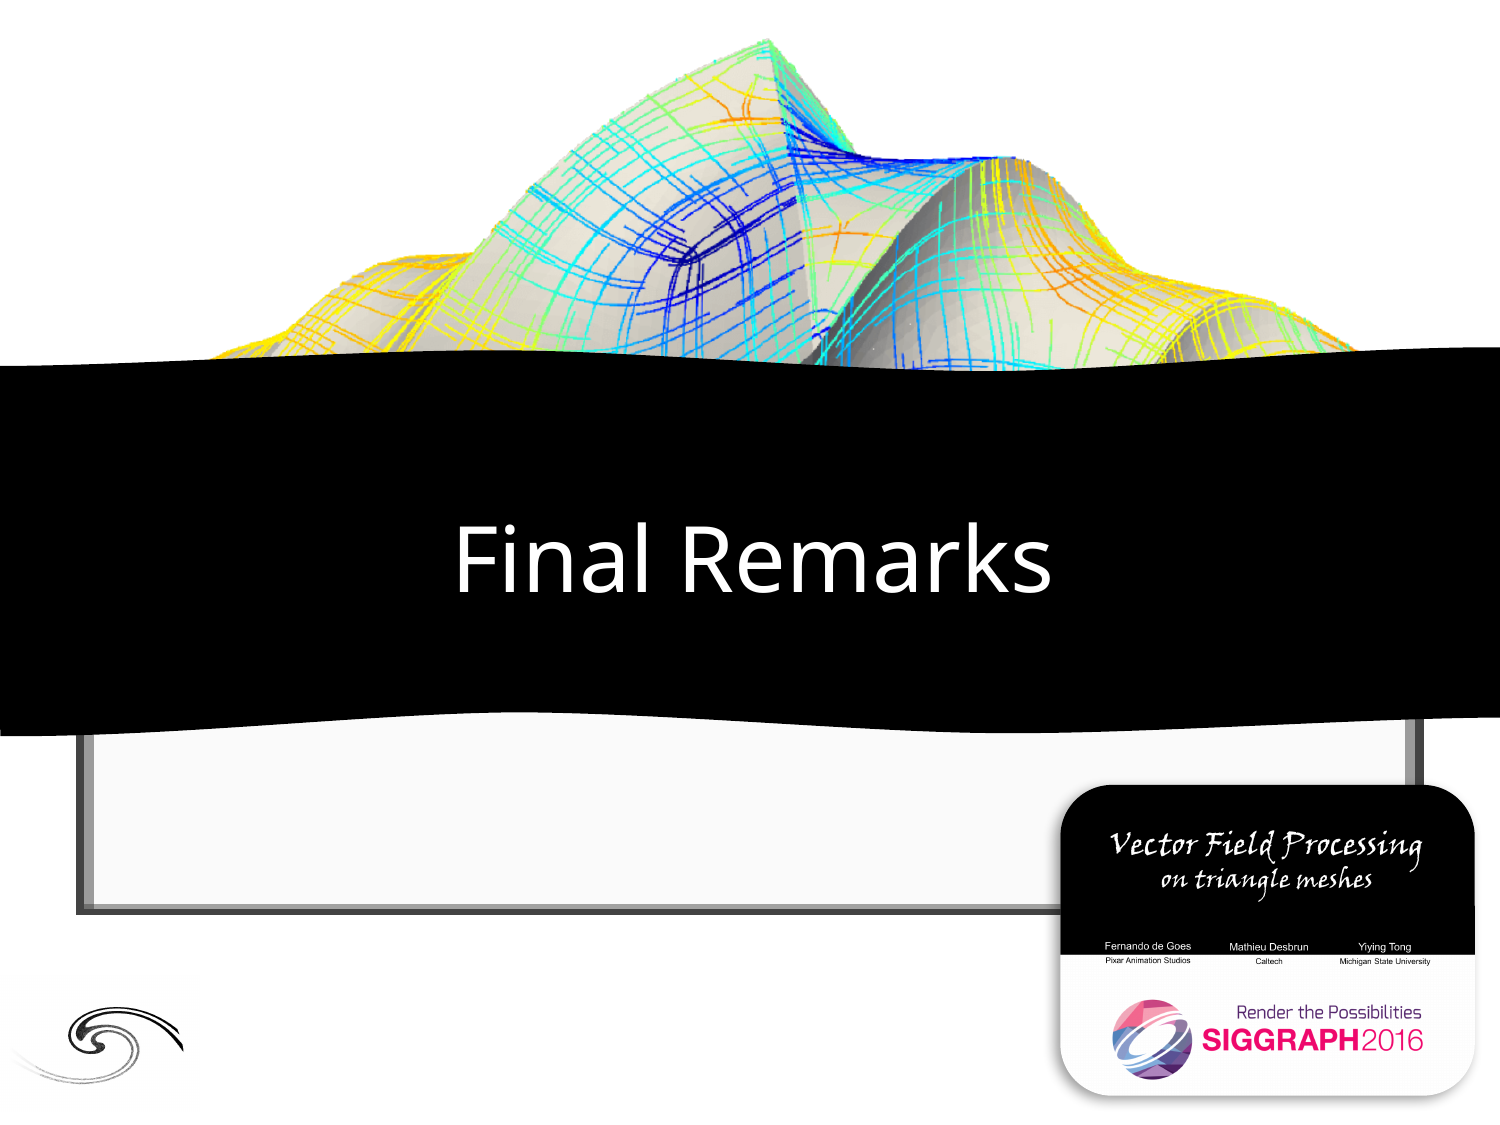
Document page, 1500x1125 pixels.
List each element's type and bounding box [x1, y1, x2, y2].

picture [1060, 784, 1475, 1096]
picture [0, 0, 1500, 347]
picture [0, 975, 200, 1112]
text_box [0, 388, 1500, 737]
text_box [0, 347, 1500, 388]
